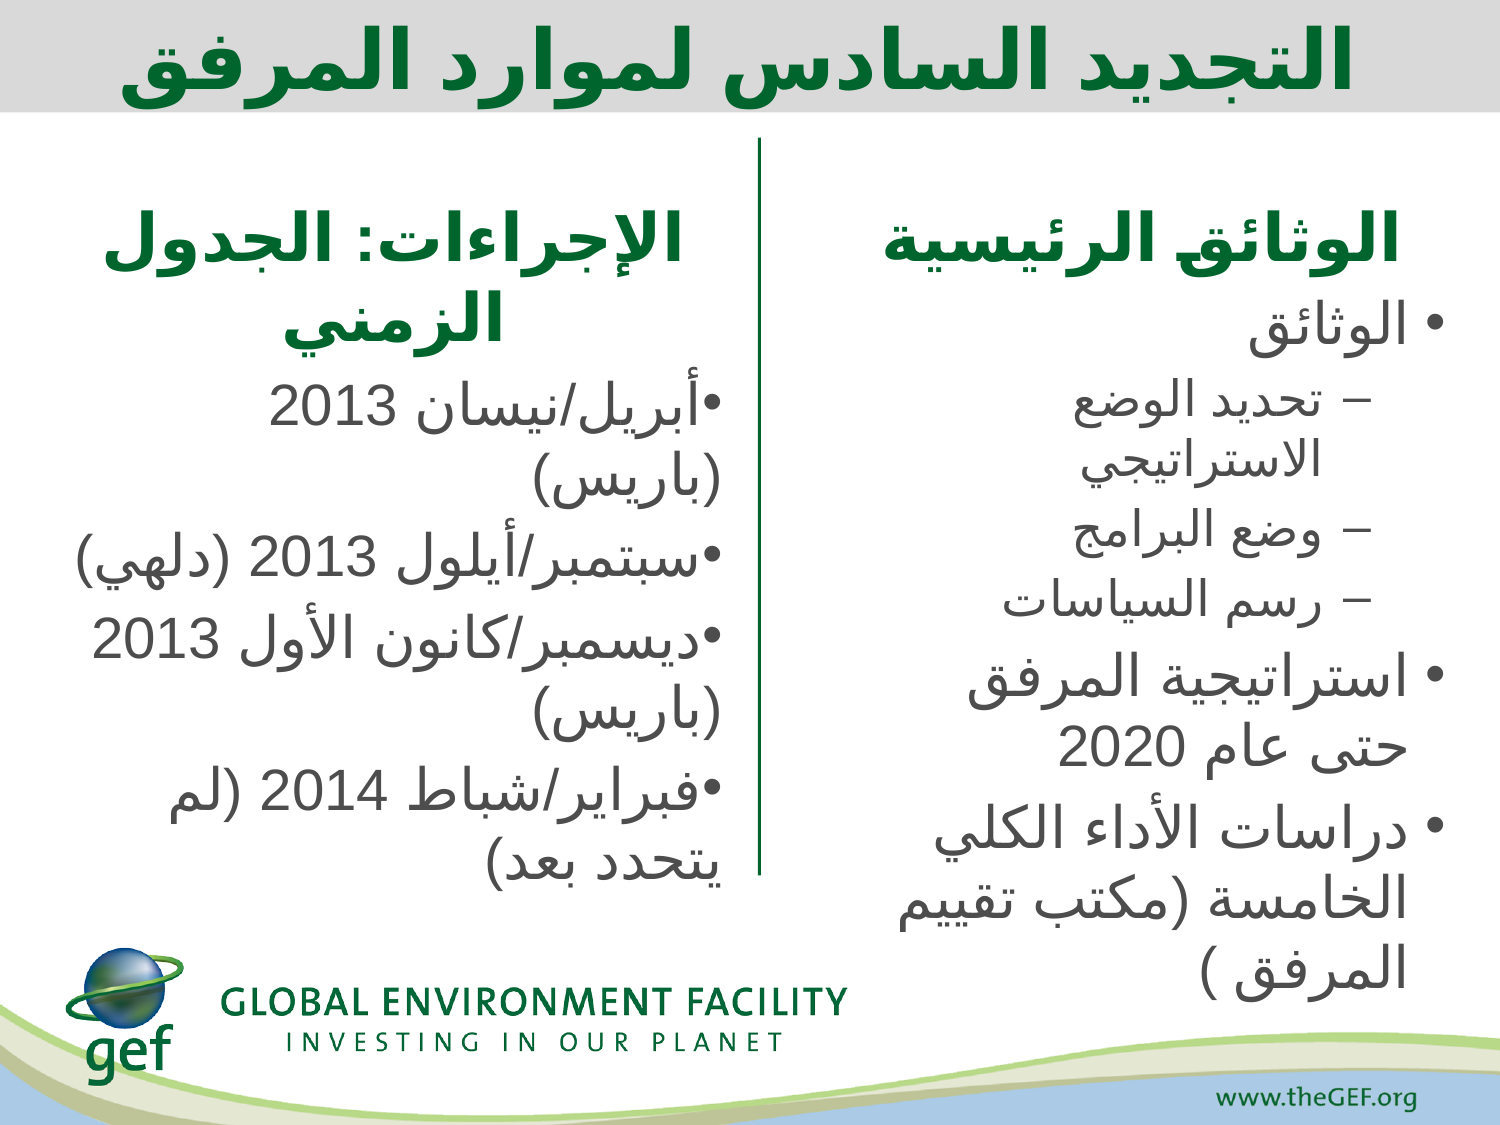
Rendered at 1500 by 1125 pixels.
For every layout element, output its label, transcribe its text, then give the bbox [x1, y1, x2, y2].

list الإجراءات: الجدول الزمني أبريل/نيسان 2013 (باريس) سبتمبر/أيلول 2013 (دلهي) ديسمبر/كانون الأول 2013 (باريس) فبراير/شباط 2014 (لم يتحدد بعد) [49, 187, 738, 801]
picture [0, 920, 1500, 1125]
text_box الوثائق الرئيسية الوثائق تحديد الوضع الاستراتيجي وضع البرامج رسم السياسات استراتيجية المرفق حتى عام 2020 دراسات الأداء الكلي الخامسة (مكتب تقييم المرفق ) [822, 187, 1461, 800]
text_box التجديد السادس لموارد المرفق [0, 0, 1500, 113]
